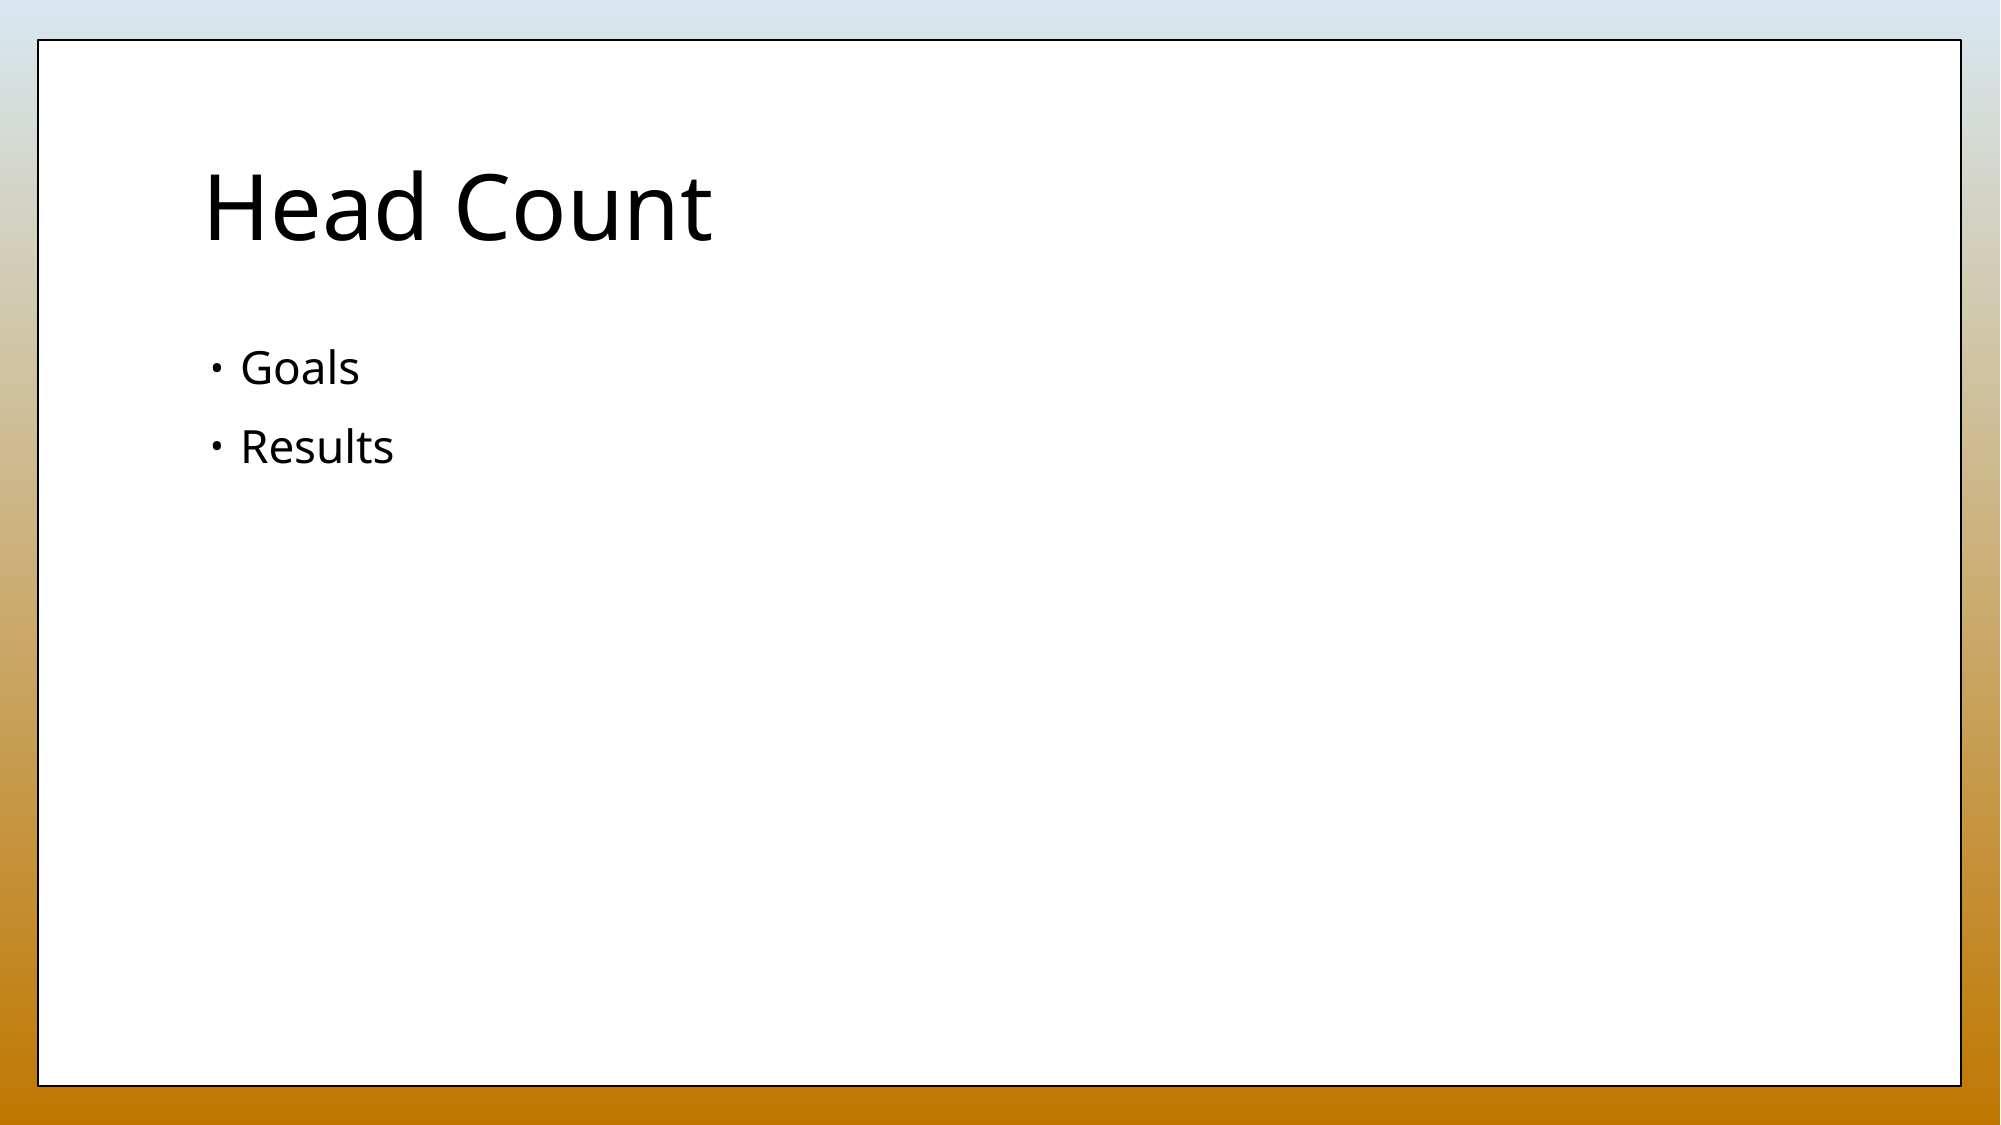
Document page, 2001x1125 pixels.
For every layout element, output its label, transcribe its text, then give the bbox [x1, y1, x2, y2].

list Goals Results [187, 337, 1808, 1000]
title Head Count [187, 99, 1808, 323]
